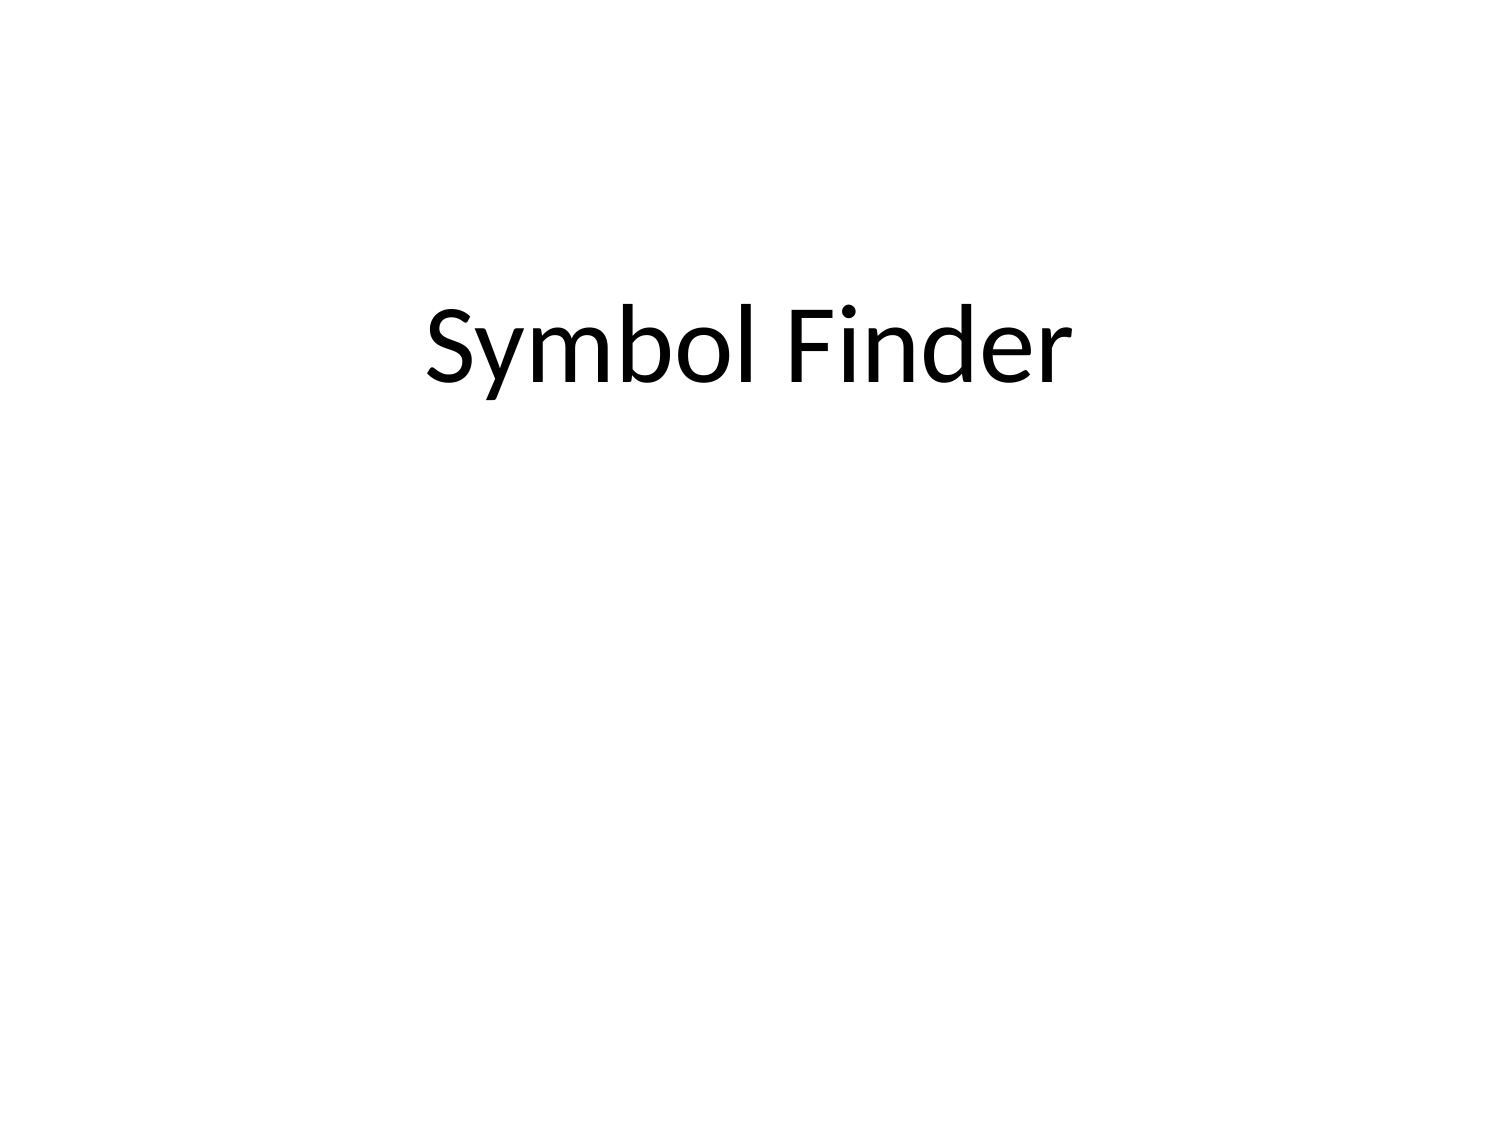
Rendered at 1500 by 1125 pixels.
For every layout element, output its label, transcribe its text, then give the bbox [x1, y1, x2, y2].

list Symbol Finder [75, 262, 1425, 1005]
